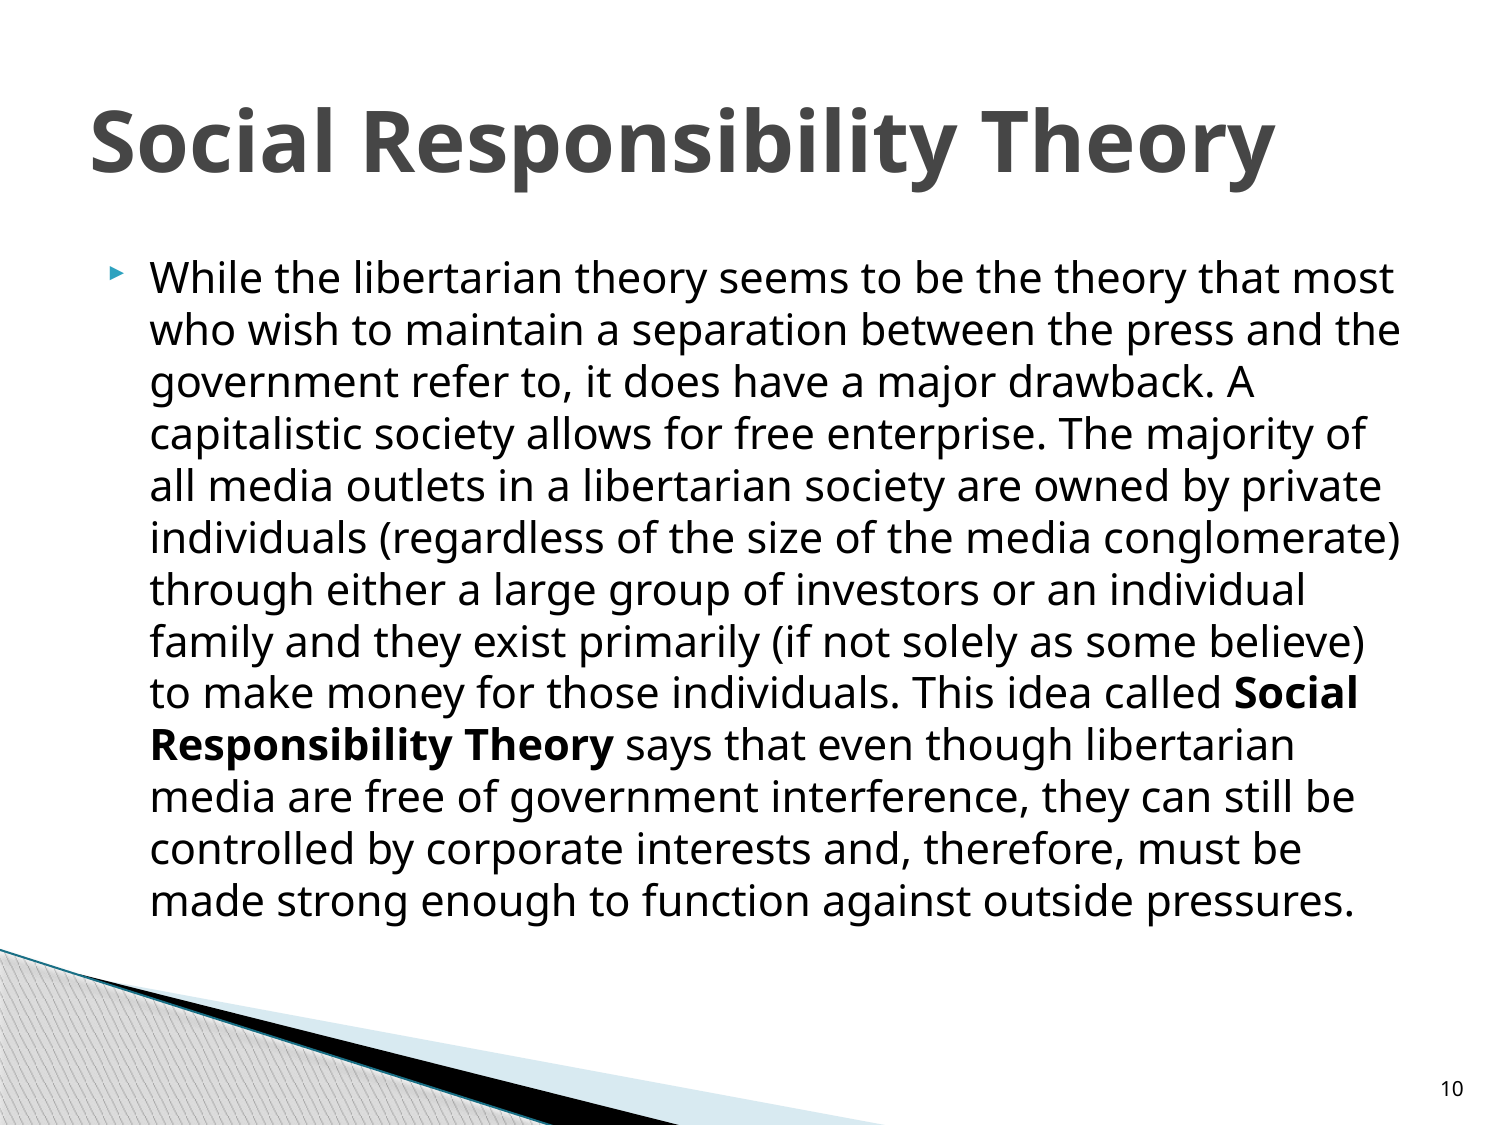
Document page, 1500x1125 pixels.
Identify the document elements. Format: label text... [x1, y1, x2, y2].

list While the libertarian theory seems to be the theory that most who wish to maintain a separation between the press and the government refer to, it does have a major drawback. A capitalistic society allows for free enterprise. The majority of all media outlets in a libertarian society are owned by private individuals (regardless of the size of the media conglomerate) through either a large group of investors or an individual family and they exist primarily (if not solely as some believe) to make money for those individuals. This idea called Social Responsibility Theory says that even though libertarian media are free of government interference, they can still be controlled by corporate interests and, therefore, must be made strong enough to function against outside pressures. [75, 243, 1425, 986]
title Social Responsibility Theory [75, 45, 1425, 233]
slide_number 10 [1418, 1051, 1479, 1112]
